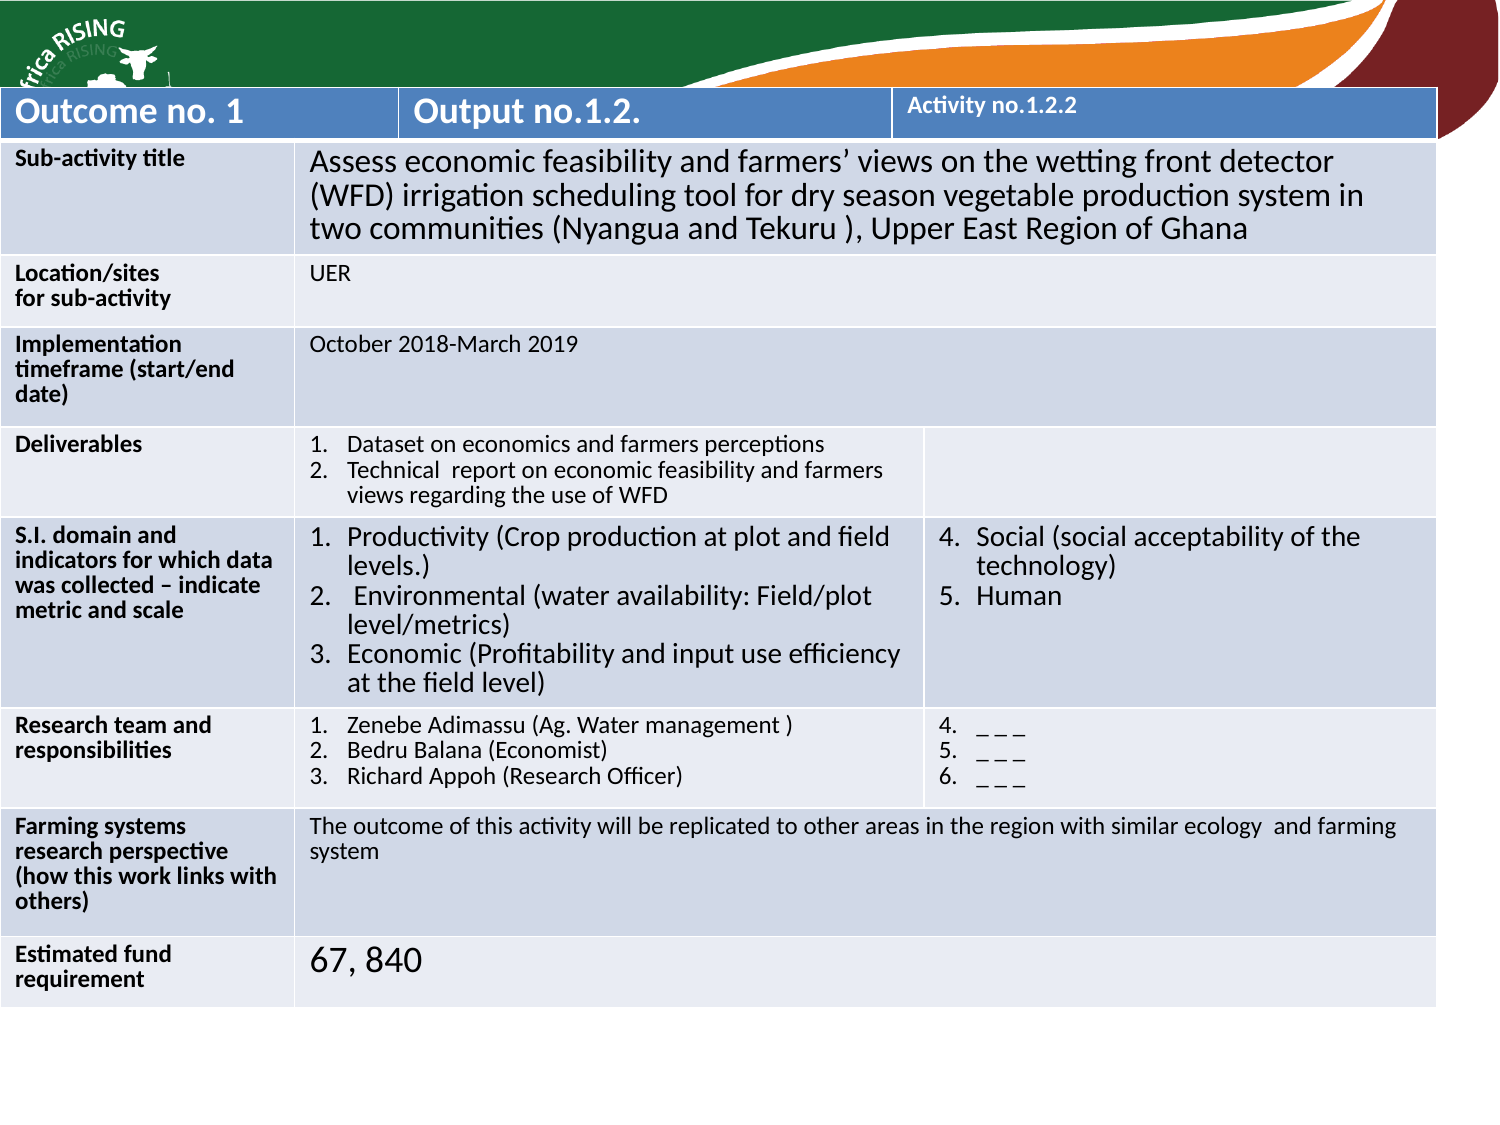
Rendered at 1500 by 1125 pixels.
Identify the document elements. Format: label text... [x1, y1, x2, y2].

table_cell UER [295, 256, 1436, 326]
table_cell Research team and responsibilities [1, 709, 294, 807]
table_header Activity no.1.2.2 [893, 88, 1436, 138]
picture [0, 0, 1499, 222]
table_cell Location/sites for sub-activity [1, 256, 294, 326]
table_cell Estimated fund requirement [1, 937, 294, 1007]
table_cell The outcome of this activity will be replicated to other areas in the region with similar ecology and farming system [295, 809, 1436, 936]
table_cell Sub-activity title [1, 143, 294, 254]
table_cell Social (social acceptability of the technology) Human [925, 518, 1436, 707]
table_cell Dataset on economics and farmers perceptions Technical report on economic feasibility and farmers views regarding the use of WFD [295, 428, 923, 516]
table_cell [925, 428, 1436, 516]
table_cell 67, 840 [295, 937, 1436, 1007]
table_header Outcome no. 1 [1, 88, 398, 138]
table_cell Implementation timeframe (start/end date) [1, 328, 294, 426]
table_cell Zenebe Adimassu (Ag. Water management ) Bedru Balana (Economist) Richard Appoh (Research Officer) [295, 709, 923, 807]
table_header Output no.1.2. [399, 88, 891, 138]
table_cell Farming systems research perspective (how this work links with others) [1, 809, 294, 936]
table_cell S.I. domain and indicators for which data was collected – indicate metric and scale [1, 518, 294, 707]
table_cell _ _ _ _ _ _ _ _ _ [925, 709, 1436, 807]
table_cell Assess economic feasibility and farmers’ views on the wetting front detector (WFD) irrigation scheduling tool for dry season vegetable production system in two communities (Nyangua and Tekuru ), Upper East Region of Ghana [295, 143, 1436, 254]
table_cell October 2018-March 2019 [295, 328, 1436, 426]
table_cell Productivity (Crop production at plot and field levels.) Environmental (water availability: Field/plot level/metrics) Economic (Profitability and input use efficiency at the field level) [295, 518, 923, 707]
table_cell Deliverables [1, 428, 294, 516]
